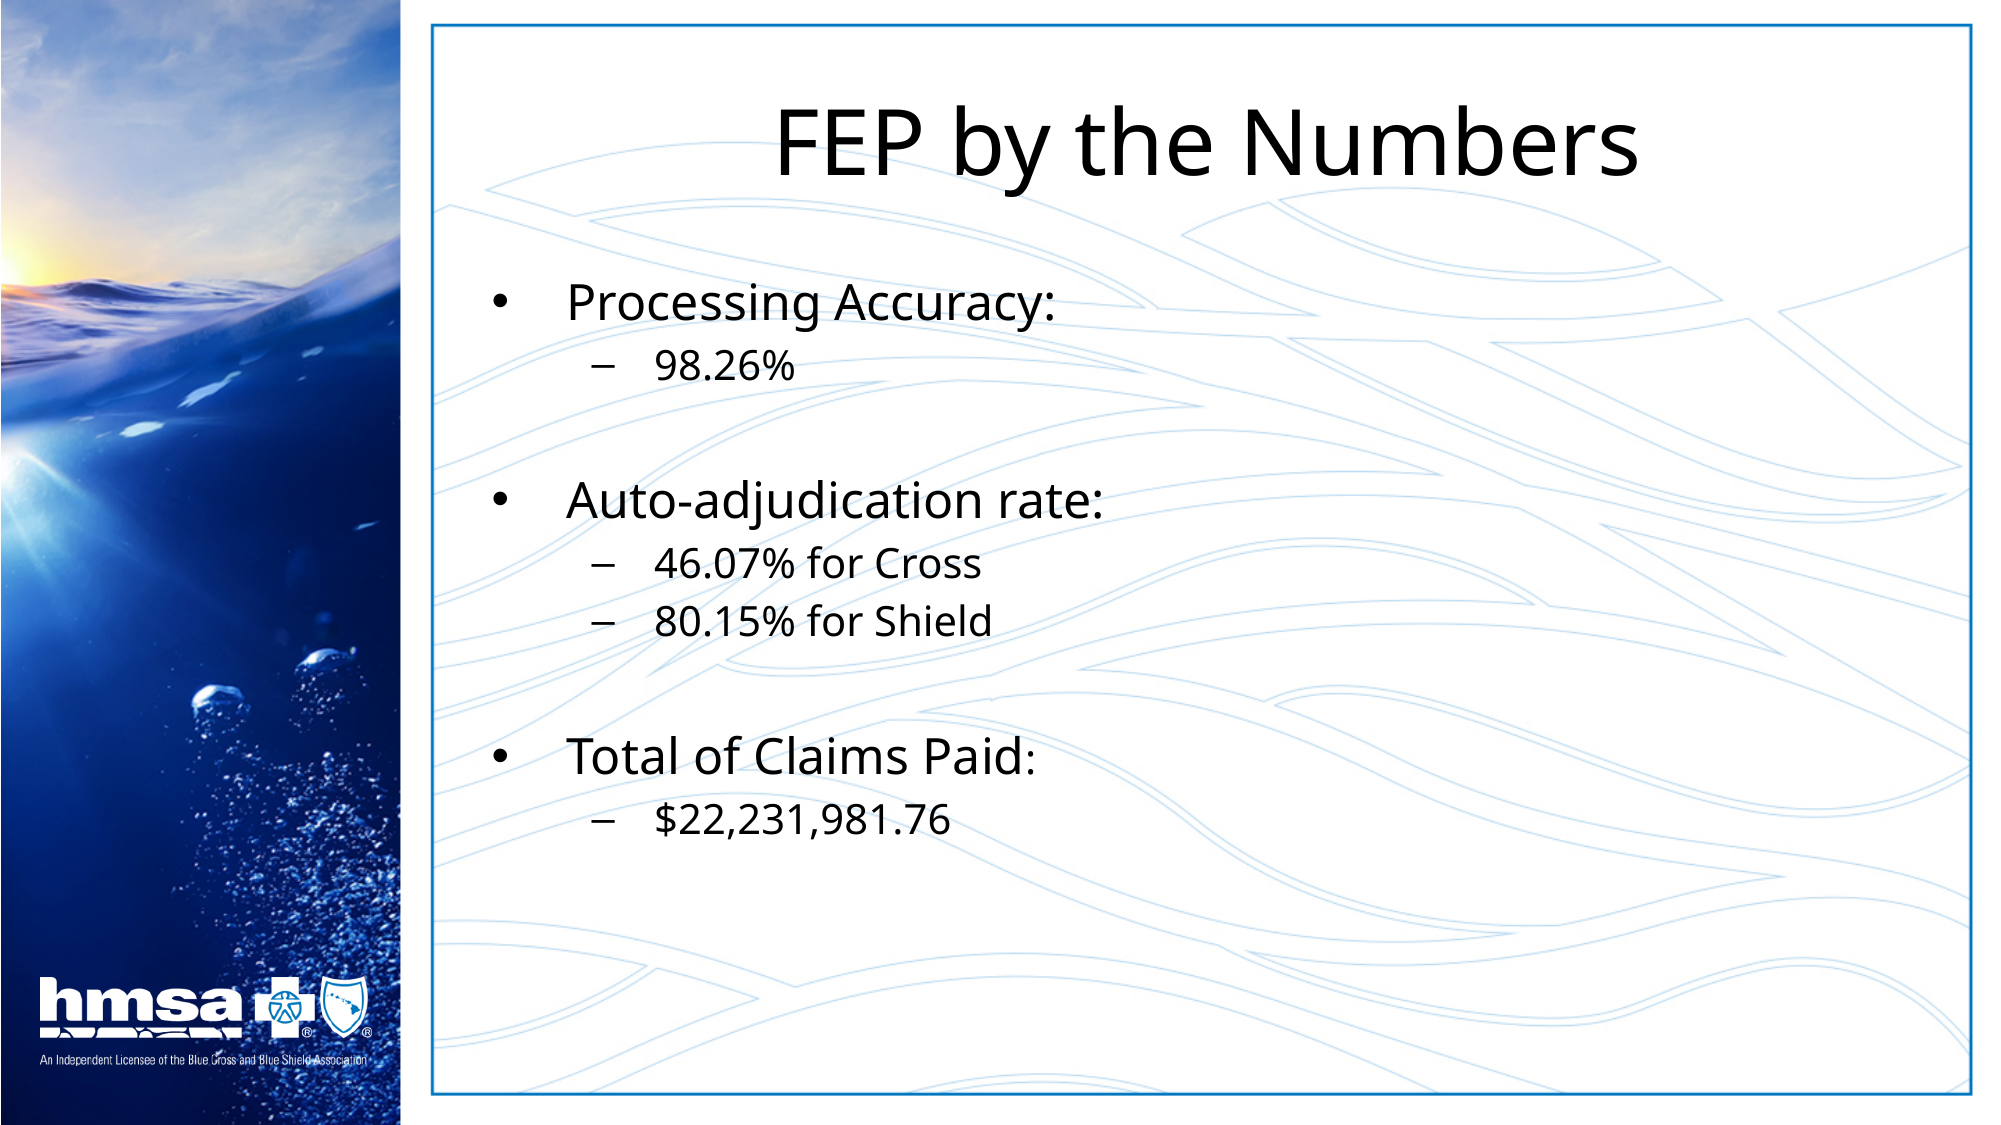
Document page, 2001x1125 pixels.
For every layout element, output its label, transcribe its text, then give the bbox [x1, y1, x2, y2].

title FEP by the Numbers [476, 45, 1939, 233]
picture [1, 0, 1999, 1125]
list Processing Accuracy: 98.26% Auto-adjudication rate: 46.07% for Cross 80.15% for Shield Total of Claims Paid: $22,231,981.76 [476, 262, 1939, 1005]
